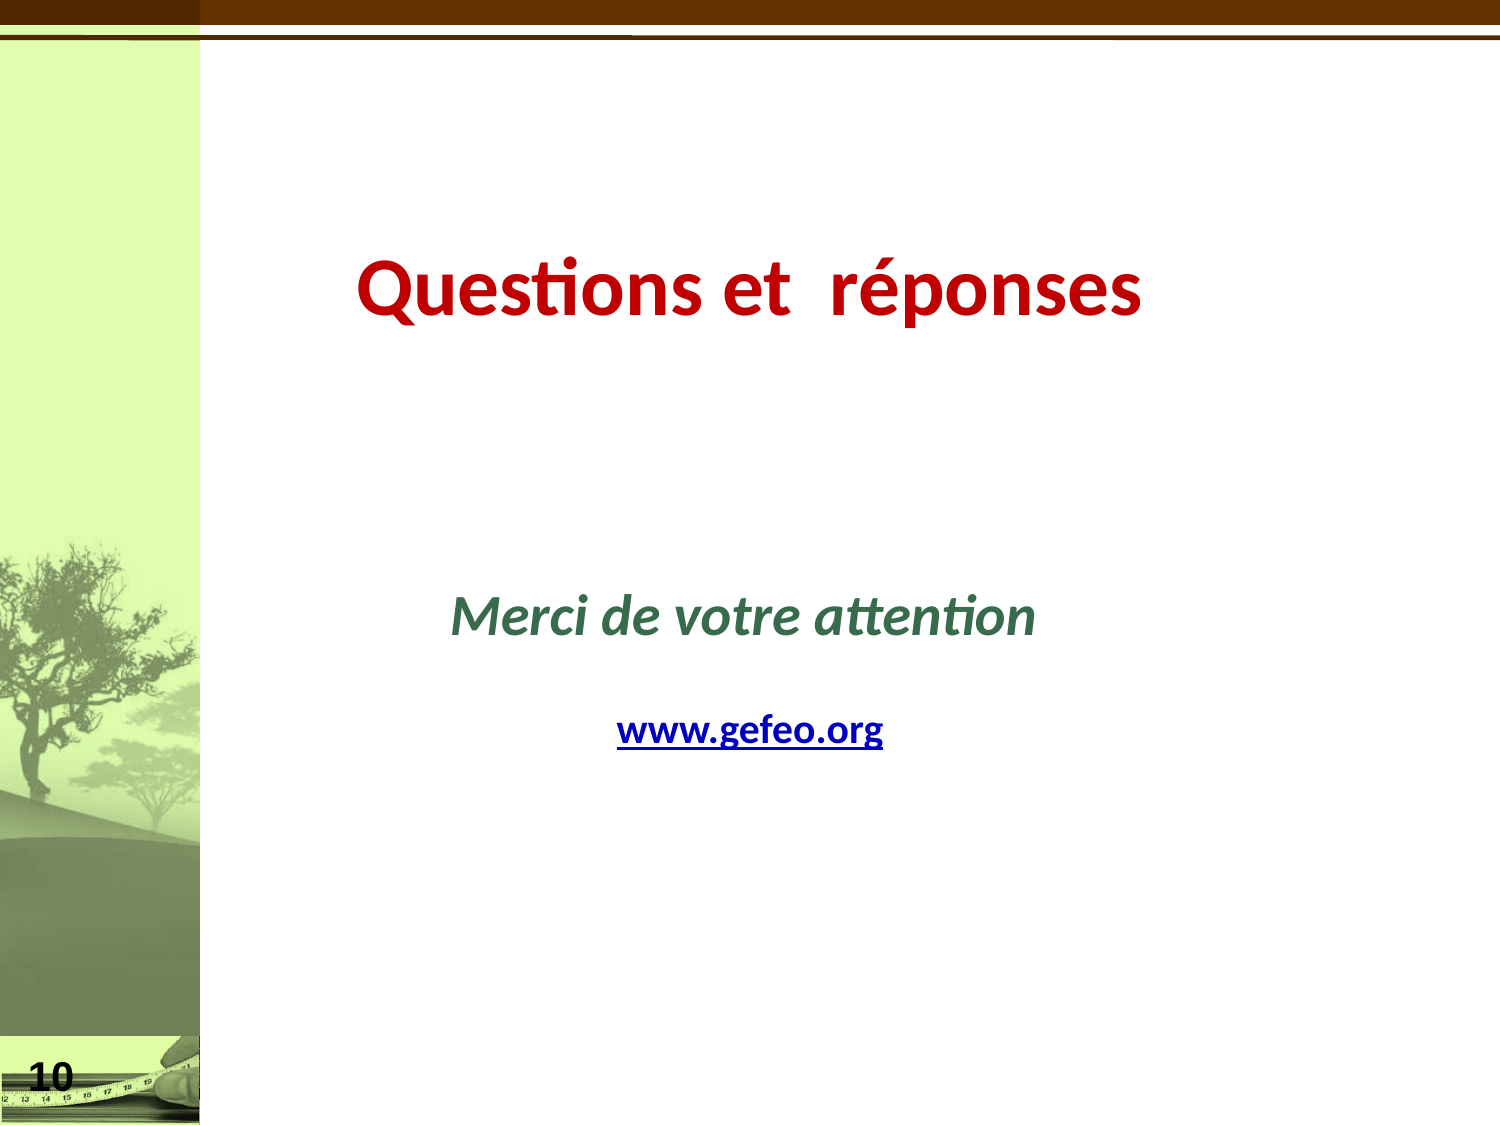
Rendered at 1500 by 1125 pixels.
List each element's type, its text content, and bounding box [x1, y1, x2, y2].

list Questions et réponses Merci de votre attention www.gefeo.org [0, 224, 1500, 788]
picture [0, 1036, 200, 1125]
text_box 10 [13, 1042, 111, 1121]
